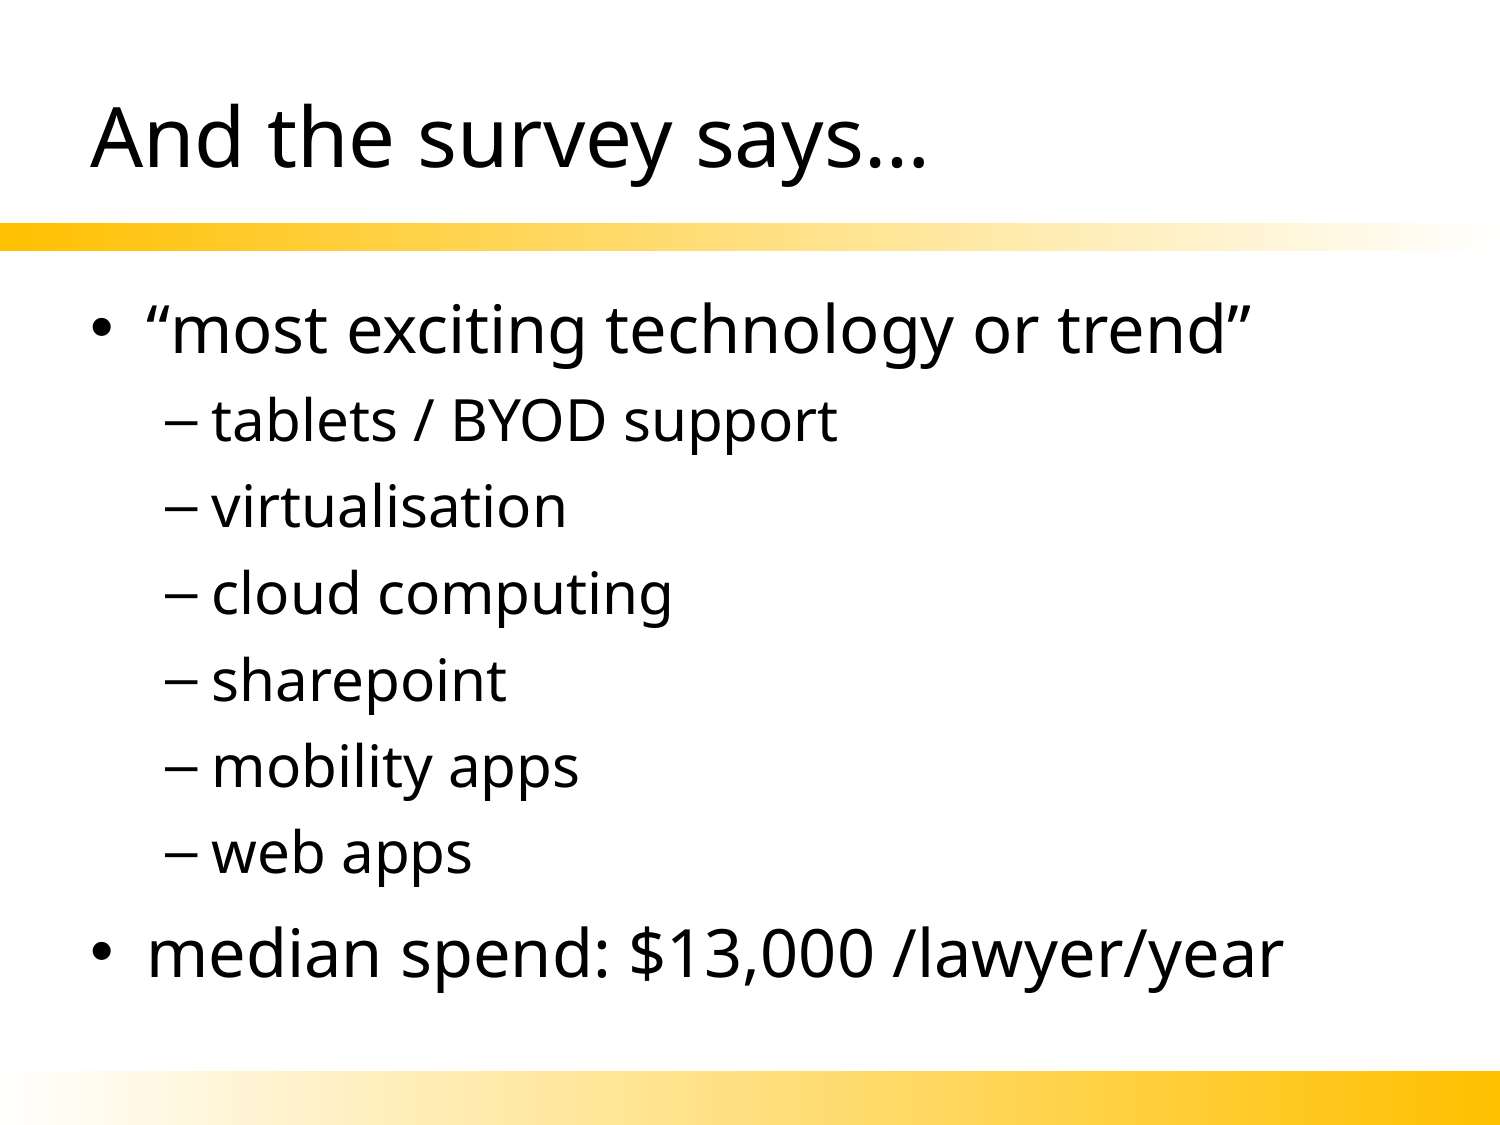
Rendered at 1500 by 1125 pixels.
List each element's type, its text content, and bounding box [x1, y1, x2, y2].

table_header Product Name [1172, 1072, 1177, 1125]
table_header Type [1113, 1072, 1118, 1125]
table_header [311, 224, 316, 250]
table_header Type [293, 224, 298, 250]
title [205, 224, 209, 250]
title And the survey says… [75, 45, 1425, 224]
list “most exciting technology or trend” tablets / BYOD support virtualisation cloud computing sharepoint mobility apps web apps median spend: $13,000 /lawyer/year [75, 278, 1425, 1005]
